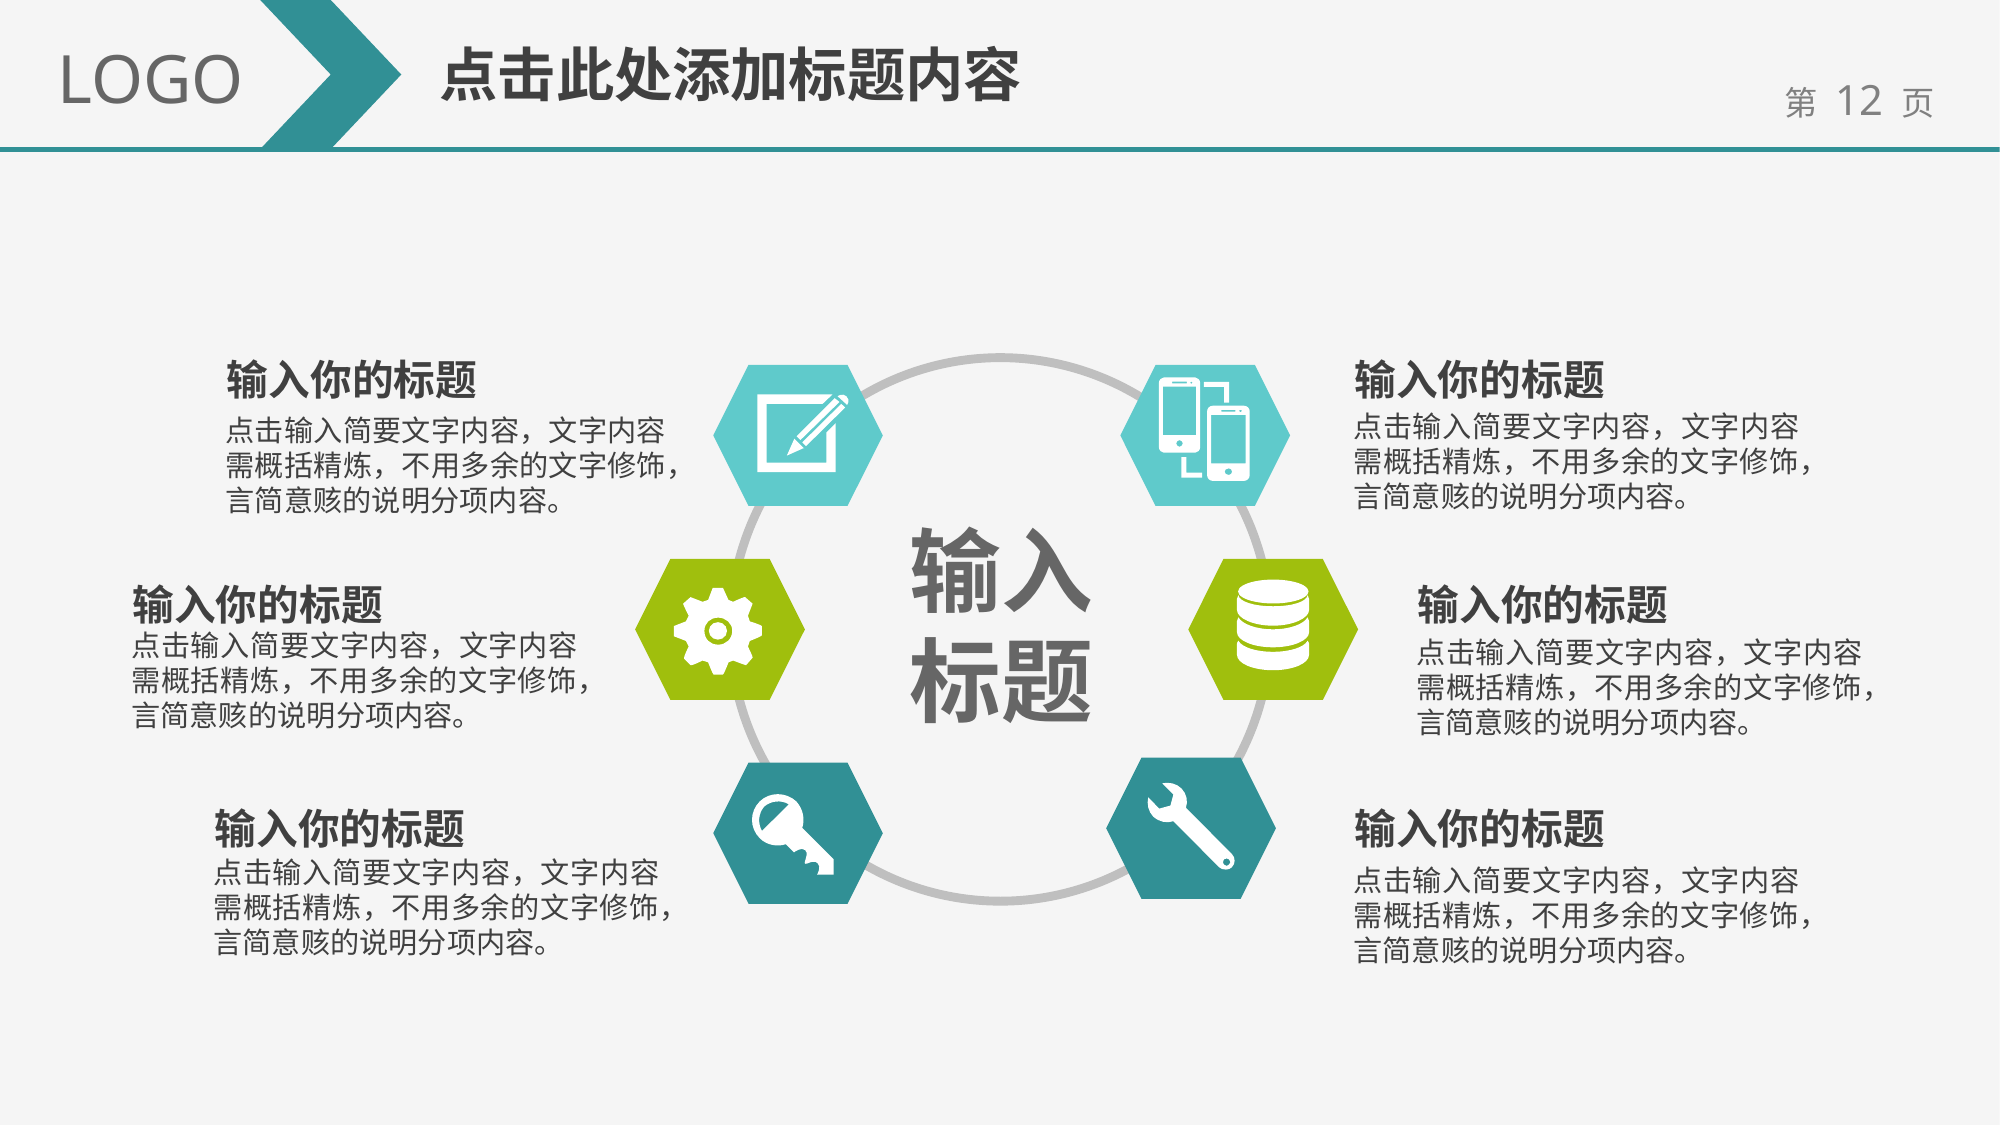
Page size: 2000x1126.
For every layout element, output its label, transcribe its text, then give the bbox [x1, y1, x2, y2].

text_box 点击此处添加标题内容 [424, 31, 1095, 116]
text_box 输入 标题 [894, 506, 1108, 742]
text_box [1120, 364, 1291, 507]
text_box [198, 795, 676, 969]
text_box [739, 357, 1261, 902]
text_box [713, 364, 884, 507]
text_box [1338, 346, 1815, 523]
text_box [1338, 795, 1815, 977]
text_box LOGO [42, 29, 259, 125]
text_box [1401, 570, 1878, 749]
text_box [713, 762, 884, 905]
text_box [1105, 757, 1277, 900]
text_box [116, 570, 593, 742]
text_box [634, 558, 806, 701]
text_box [210, 346, 682, 527]
text_box [258, 0, 403, 148]
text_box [1188, 558, 1359, 701]
